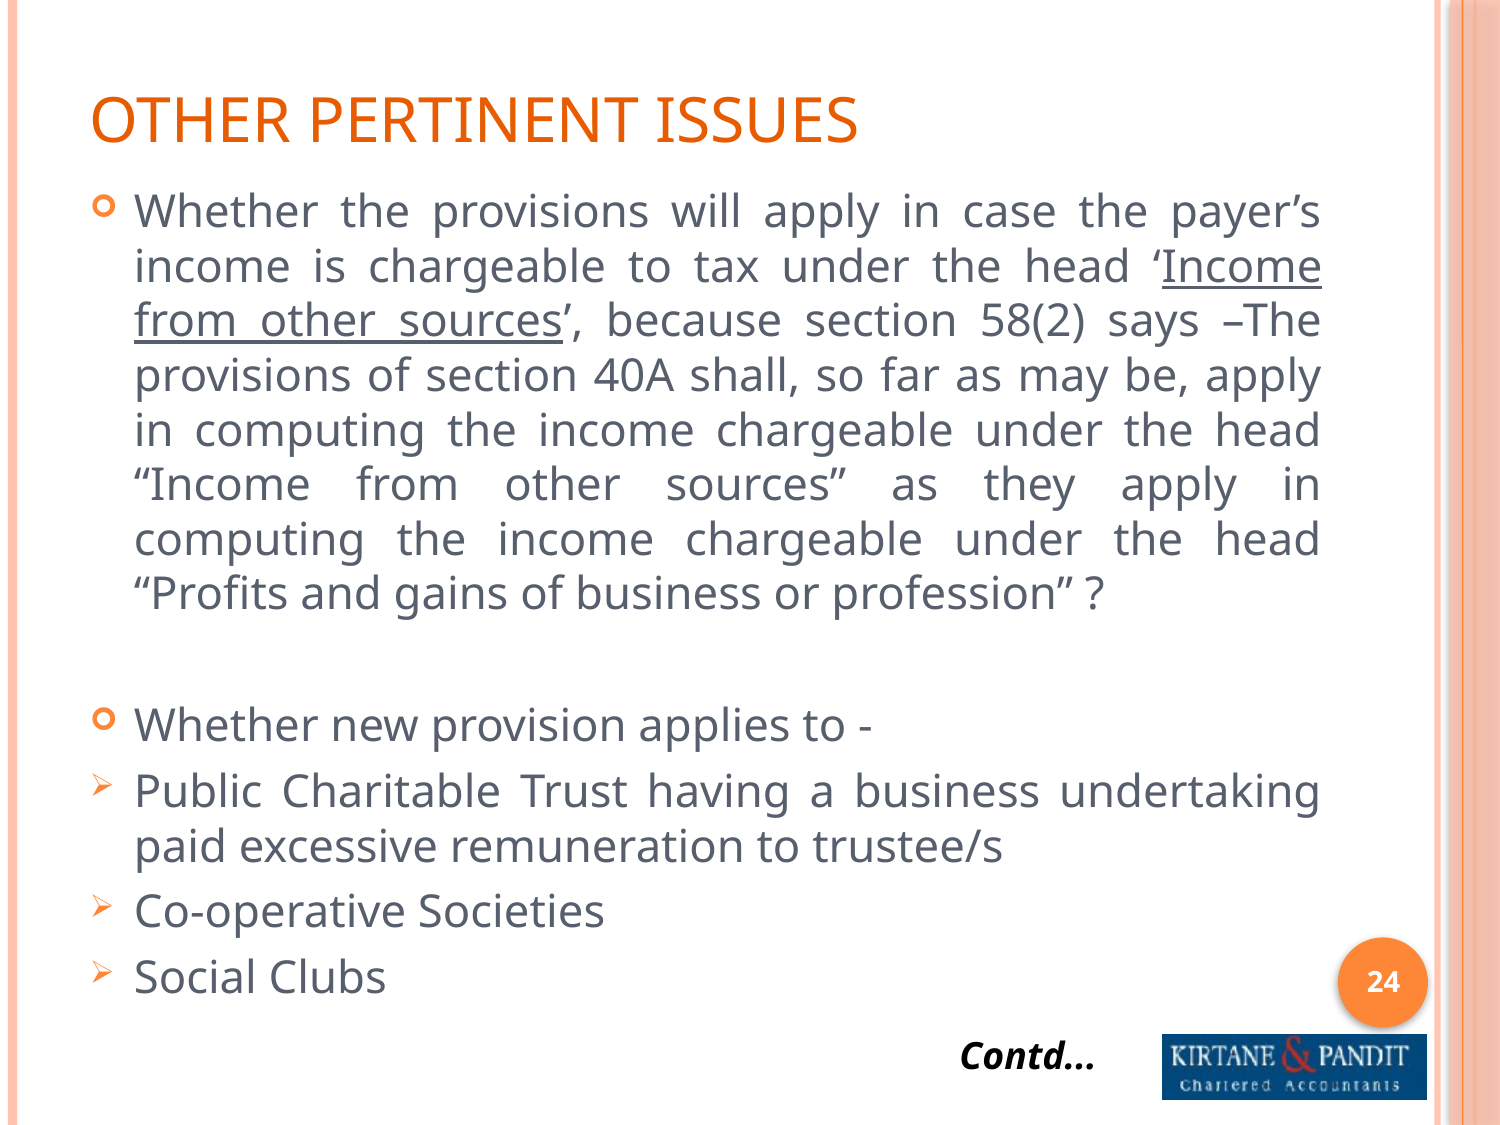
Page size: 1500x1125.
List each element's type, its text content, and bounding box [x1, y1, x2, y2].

text_box Contd... [837, 1024, 1138, 1085]
slide_number 24 [1333, 940, 1434, 1027]
title Other Pertinent Issues [75, 45, 1300, 163]
picture [1162, 1034, 1427, 1100]
list Whether the provisions will apply in case the payer’s income is chargeable to tax under the head ‘Income from other sources’, because section 58(2) says –The provisions of section 40A shall, so far as may be, apply in computing the income chargeable under the head “Income from other sources” as they apply in computing the income chargeable under the head “Profits and gains of business or profession” ? Whether new provision applies to - Public Charitable Trust having a business undertaking paid excessive remuneration to trustee/s Co-operative Societies Social Clubs [75, 174, 1338, 1025]
footer [825, 950, 1425, 1098]
